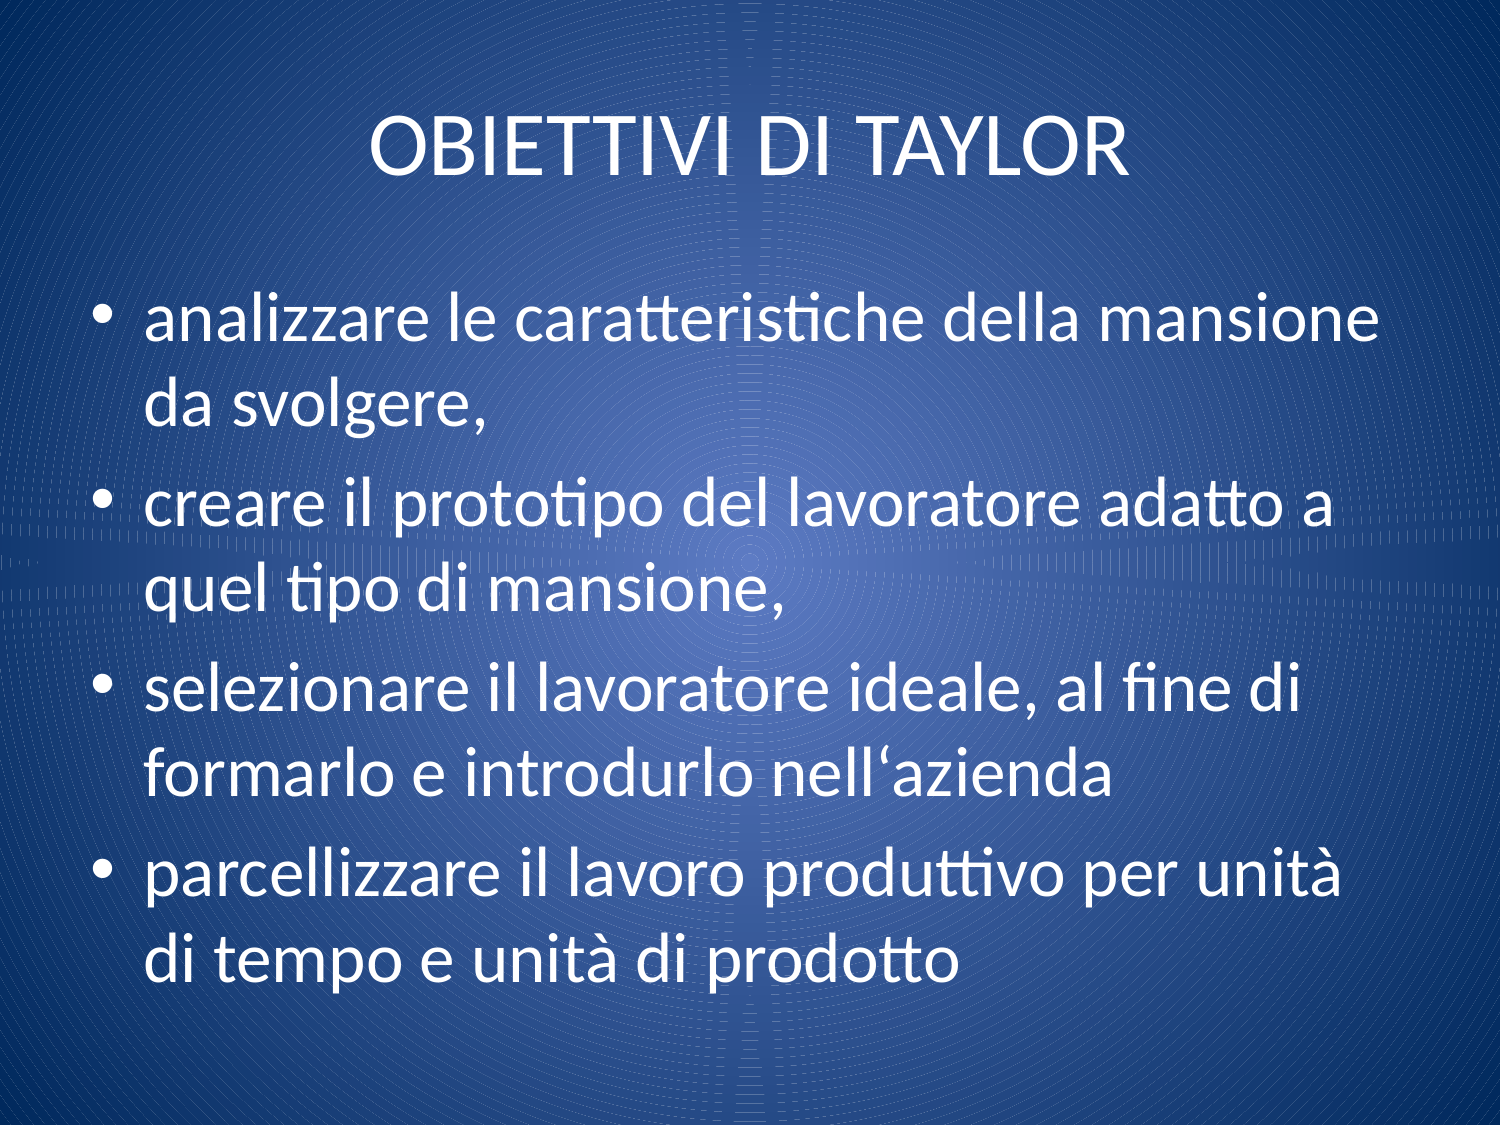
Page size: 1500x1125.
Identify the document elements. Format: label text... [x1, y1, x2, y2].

list analizzare le caratteristiche della mansione da svolgere, creare il prototipo del lavoratore adatto a quel tipo di mansione, selezionare il lavoratore ideale, al fine di formarlo e introdurlo nell‘azienda parcellizzare il lavoro produttivo per unità di tempo e unità di prodotto [75, 262, 1425, 1005]
title OBIETTIVI DI TAYLOR [75, 45, 1425, 233]
